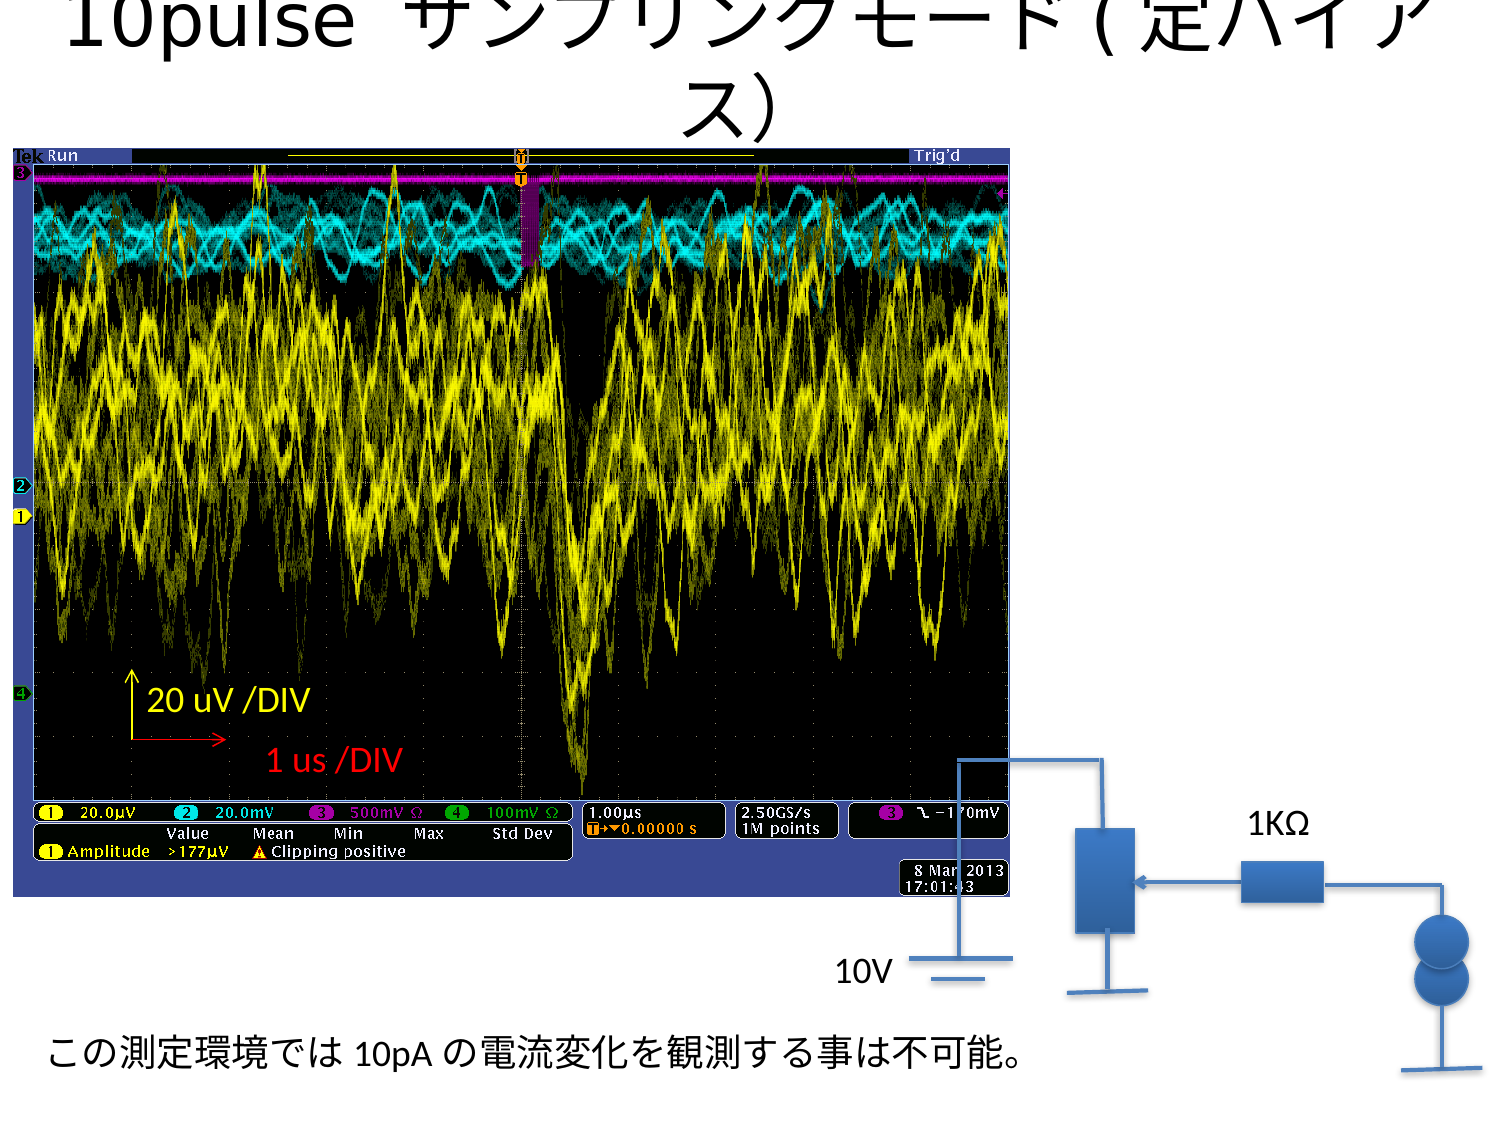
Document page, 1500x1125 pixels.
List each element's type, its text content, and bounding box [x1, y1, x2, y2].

text_box [1241, 861, 1324, 903]
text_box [1400, 1067, 1442, 1071]
text_box 10V [818, 938, 908, 999]
text_box [1414, 966, 1470, 1007]
text_box この測定環境では10pAの電流変化を観測する事は不可能。 [29, 1021, 1400, 1082]
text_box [1443, 1067, 1483, 1071]
picture [13, 148, 1011, 897]
text_box [1414, 915, 1470, 970]
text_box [1109, 990, 1149, 994]
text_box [1066, 990, 1105, 994]
title 10pulse サンプリングモード(定バイアス） [0, 9, 1500, 114]
text_box 1KΩ [1231, 790, 1325, 851]
text_box [1075, 828, 1135, 934]
